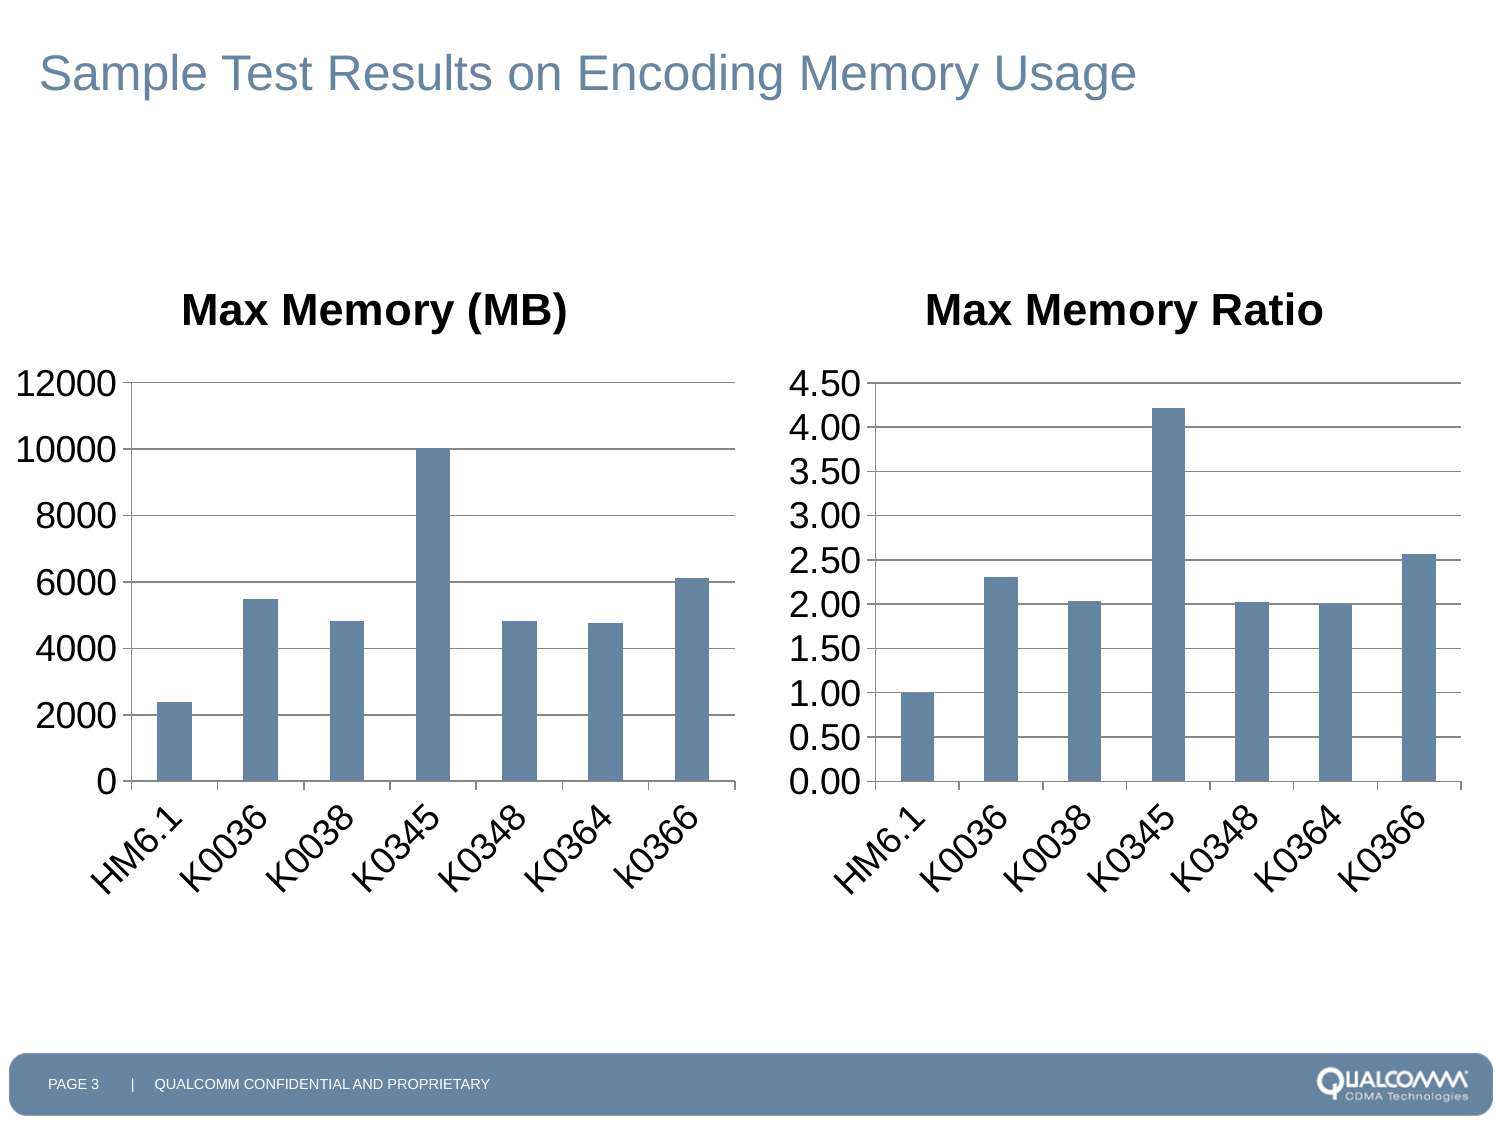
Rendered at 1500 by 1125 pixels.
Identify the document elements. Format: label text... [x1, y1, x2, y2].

chart [774, 249, 1476, 917]
chart [0, 249, 751, 917]
picture [0, 1048, 1500, 1125]
title Sample Test Results on Encoding Memory Usage [23, 44, 1457, 138]
